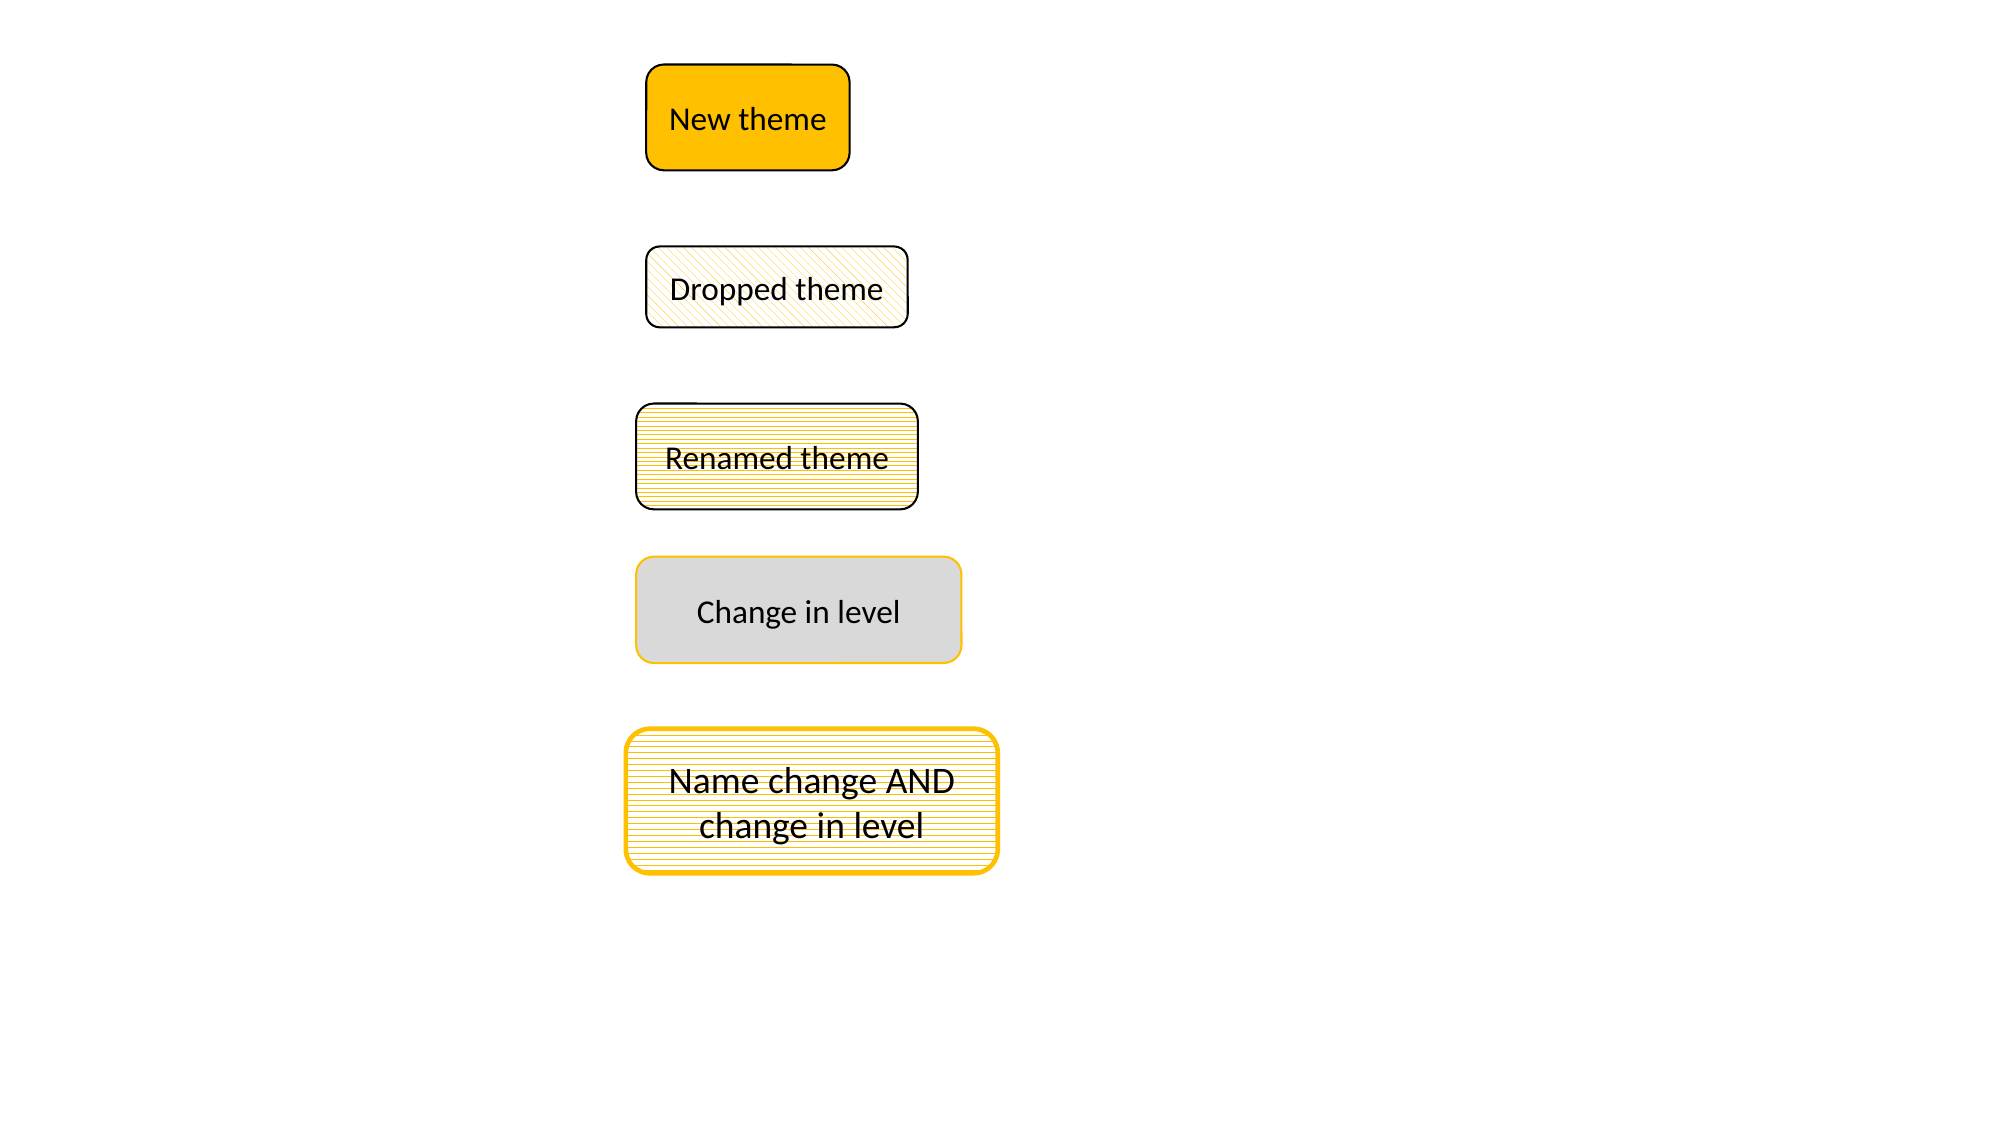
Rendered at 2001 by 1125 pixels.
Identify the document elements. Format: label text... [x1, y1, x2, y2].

text_box Name change AND change in level [624, 727, 999, 875]
text_box New theme [645, 63, 851, 172]
text_box Renamed theme [635, 402, 919, 511]
text_box Change in level [635, 555, 963, 665]
text_box Dropped theme [645, 245, 909, 329]
